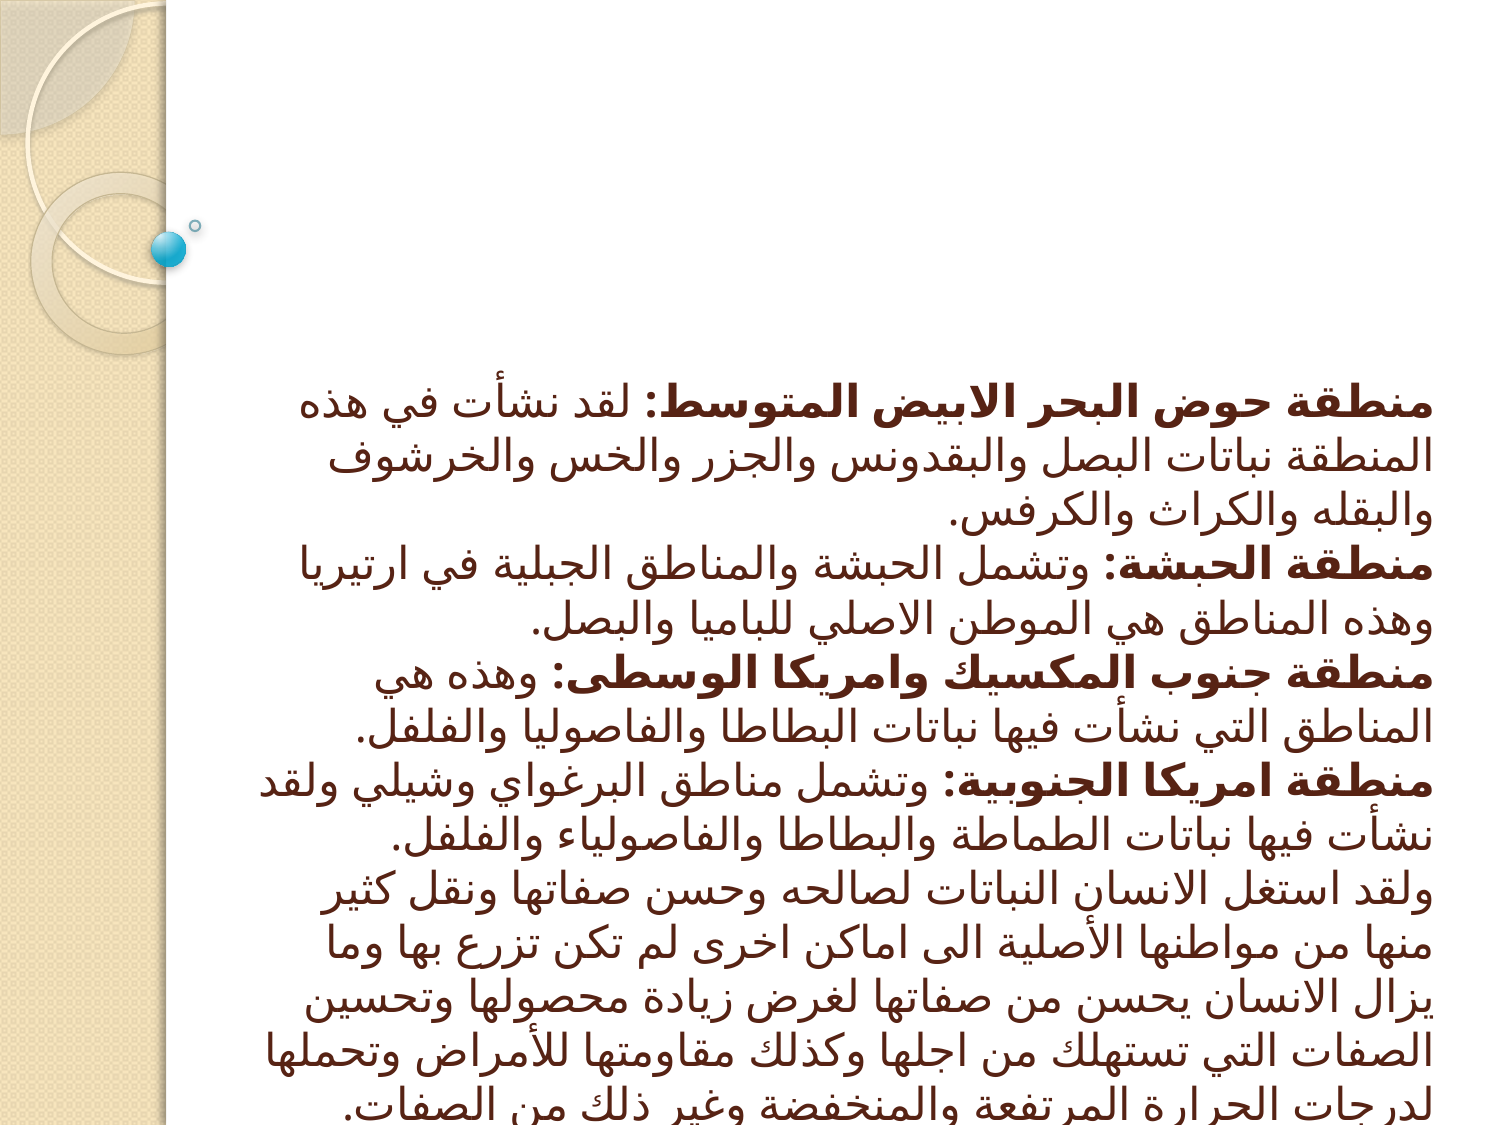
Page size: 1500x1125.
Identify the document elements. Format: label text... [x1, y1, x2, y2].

title منطقة حوض البحر الابيض المتوسط: لقد نشأت في هذه المنطقة نباتات البصل والبقدونس والجزر والخس والخرشوف والبقله والكراث والكرفس. منطقة الحبشة: وتشمل الحبشة والمناطق الجبلية في ارتيريا وهذه المناطق هي الموطن الاصلي للباميا والبصل. منطقة جنوب المكسيك وامريكا الوسطى: وهذه هي المناطق التي نشأت فيها نباتات البطاطا والفاصوليا والفلفل. منطقة امريكا الجنوبية: وتشمل مناطق البرغواي وشيلي ولقد نشأت فيها نباتات الطماطة والبطاطا والفاصولياء والفلفل. ولقد استغل الانسان النباتات لصالحه وحسن صفاتها ونقل كثير منها من مواطنها الأصلية الى اماكن اخرى لم تكن تزرع بها وما يزال الانسان يحسن من صفاتها لغرض زيادة محصولها وتحسين الصفات التي تستهلك من اجلها وكذلك مقاومتها للأمراض وتحملها لدرجات الحرارة المرتفعة والمنخفضة وغير ذلك من الصفات. [234, 59, 1450, 1125]
